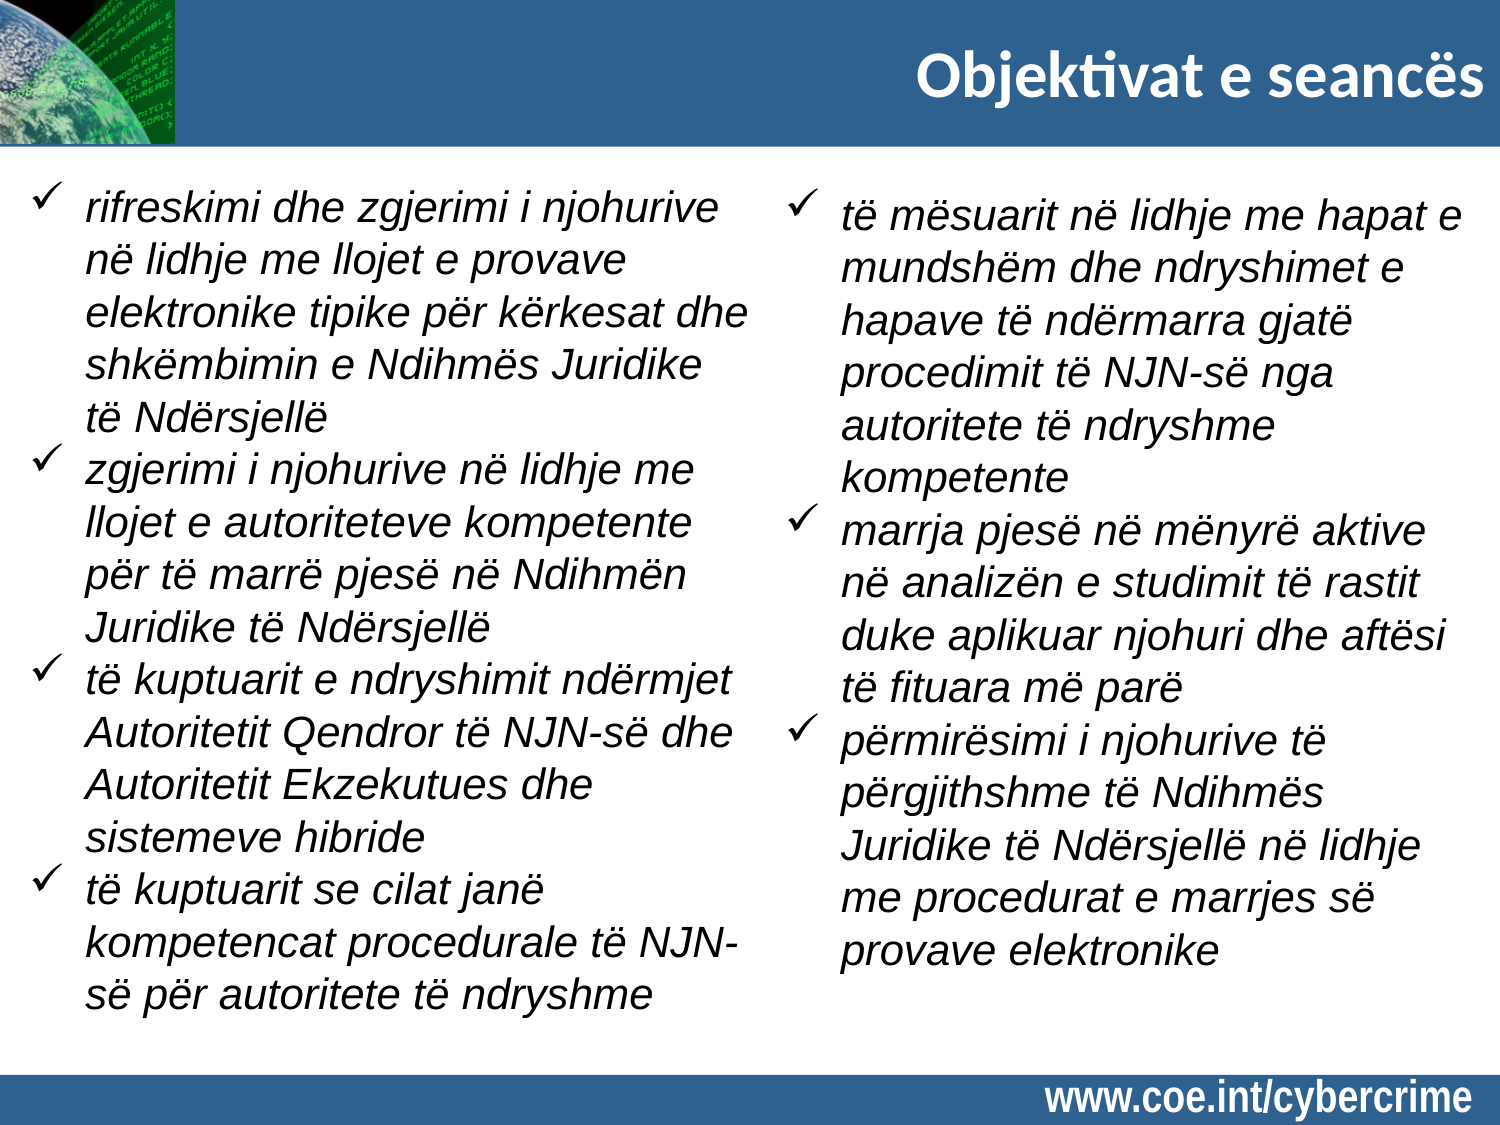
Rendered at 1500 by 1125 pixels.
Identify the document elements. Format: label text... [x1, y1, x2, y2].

text_box Objektivat e seancës [177, 0, 1500, 149]
picture [0, 0, 175, 144]
text_box të mësuarit në lidhje me hapat e mundshëm dhe ndryshimet e hapave të ndërmarra gjatë procedimit të NJN-së nga autoritete të ndryshme kompetente marrja pjesë në mënyrë aktive në analizën e studimit të rastit duke aplikuar njohuri dhe aftësi të fituara më parë përmirësimi i njohurive të përgjithshme të Ndihmës Juridike të Ndërsjellë në lidhje me procedurat e marrjes së provave elektronike [770, 178, 1480, 1037]
text_box [0, 1073, 1030, 1125]
text_box rifreskimi dhe zgjerimi i njohurive në lidhje me llojet e provave elektronike tipike për kërkesat dhe shkëmbimin e Ndihmës Juridike të Ndërsjellë zgjerimi i njohurive në lidhje me llojet e autoriteteve kompetente për të marrë pjesë në Ndihmën Juridike të Ndërsjellë të kuptuarit e ndryshimit ndërmjet Autoritetit Qendror të NJN-së dhe Autoritetit Ekzekutues dhe sistemeve hibride të kuptuarit se cilat janë kompetencat procedurale të NJN-së për autoritete të ndryshme [14, 171, 765, 1026]
text_box www.coe.int/cybercrime [1030, 1059, 1500, 1125]
